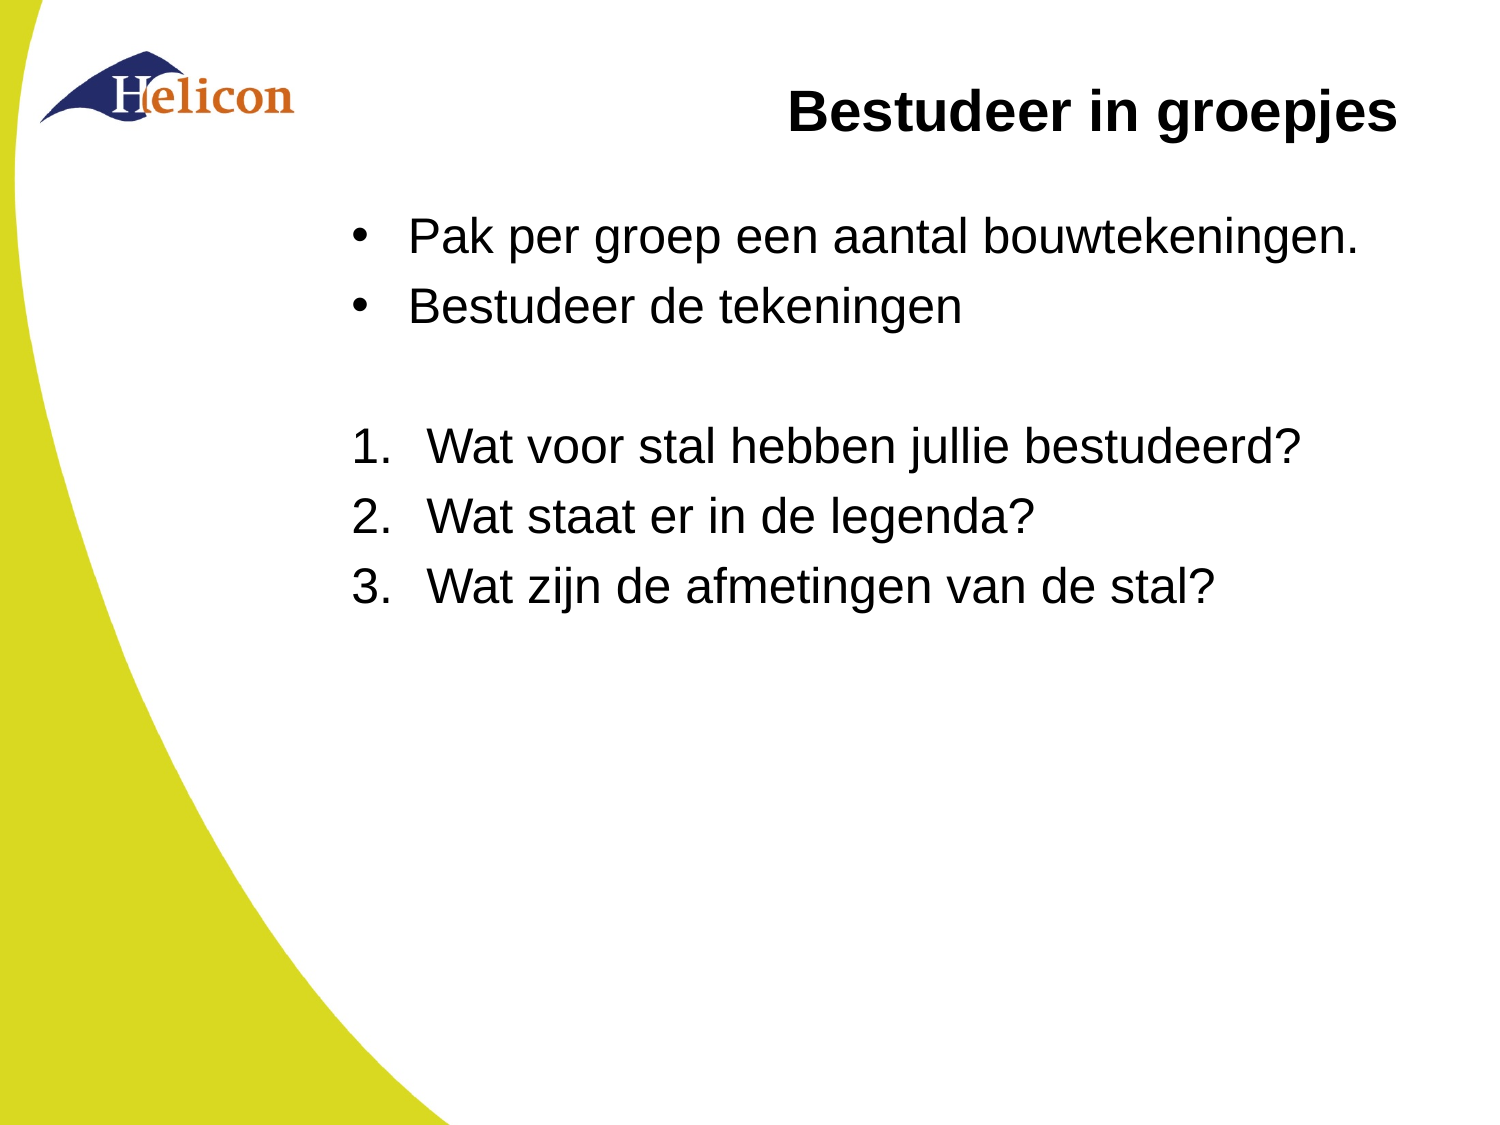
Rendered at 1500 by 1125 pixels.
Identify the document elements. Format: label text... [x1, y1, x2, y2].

picture [0, 0, 1500, 1125]
list Pak per groep een aantal bouwtekeningen. Bestudeer de tekeningen Wat voor stal hebben jullie bestudeerd? Wat staat er in de legenda? Wat zijn de afmetingen van de stal? [336, 196, 1425, 1005]
title Bestudeer in groepjes [324, 54, 1415, 161]
